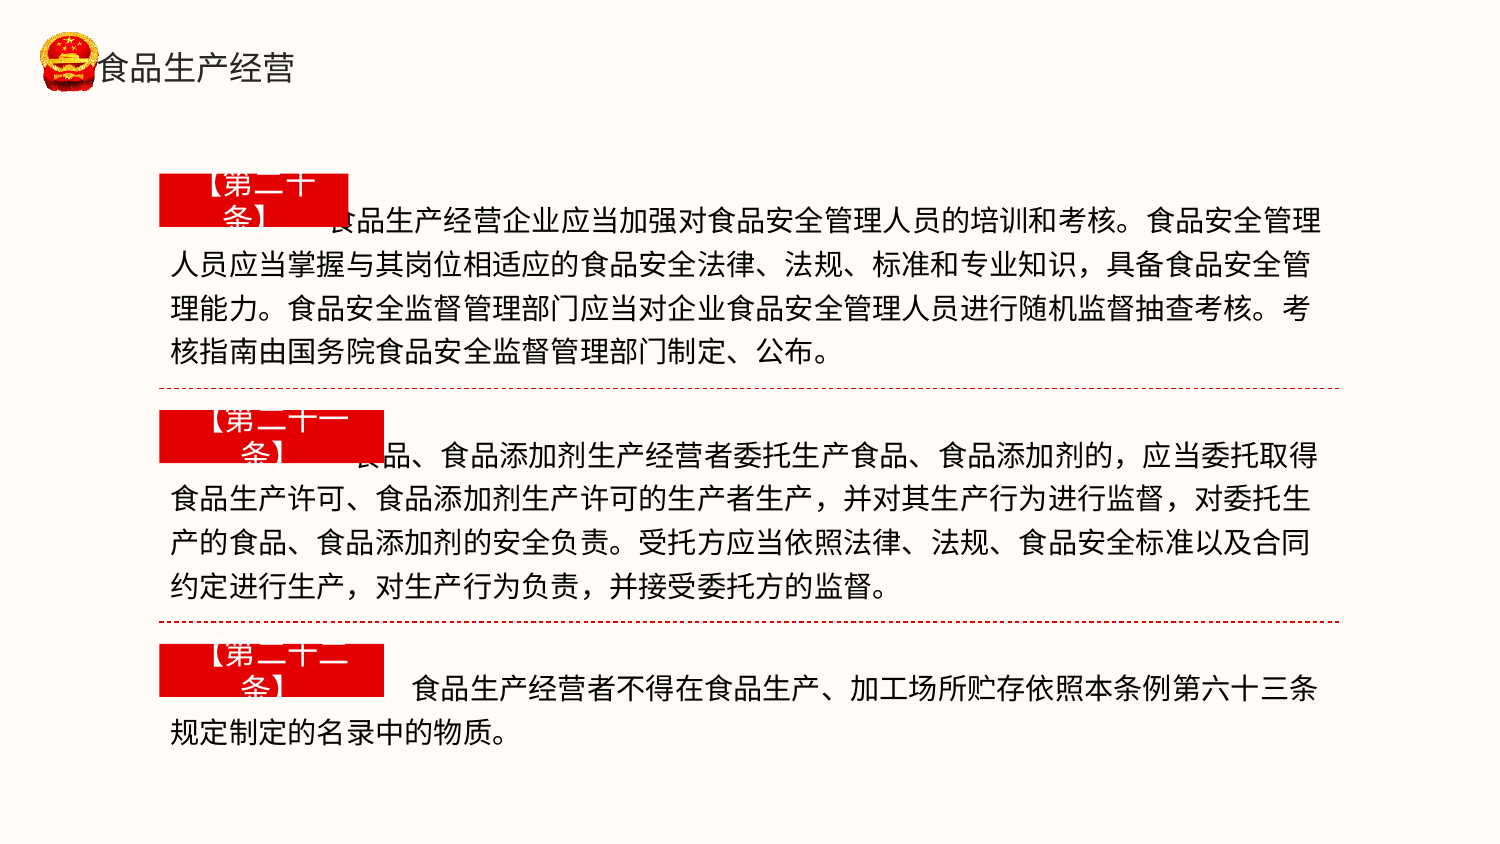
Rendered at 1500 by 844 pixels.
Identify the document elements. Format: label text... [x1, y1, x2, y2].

text_box 【第二十一条】 [158, 409, 385, 464]
picture [31, 21, 104, 97]
text_box 食品生产经营企业应当加强对食品安全管理人员的培训和考核。食品安全管理人员应当掌握与其岗位相适应的食品安全法律、法规、标准和专业知识，具备食品安全管理能力。食品安全监督管理部门应当对企业食品安全管理人员进行随机监督抽查考核。考核指南由国务院食品安全监督管理部门制定、公布。 [159, 188, 1341, 375]
text_box 食品生产经营者不得在食品生产、加工场所贮存依照本条例第六十三条规定制定的名录中的物质。 [159, 656, 1341, 755]
text_box 【第二十二条】 [158, 643, 385, 698]
text_box 食品生产经营 [81, 37, 588, 98]
text_box 【第二十条】 [158, 173, 349, 228]
text_box 食品、食品添加剂生产经营者委托生产食品、食品添加剂的，应当委托取得食品生产许可、食品添加剂生产许可的生产者生产，并对其生产行为进行监督，对委托生产的食品、食品添加剂的安全负责。受托方应当依照法律、法规、食品安全标准以及合同约定进行生产，对生产行为负责，并接受委托方的监督。 [159, 422, 1341, 609]
